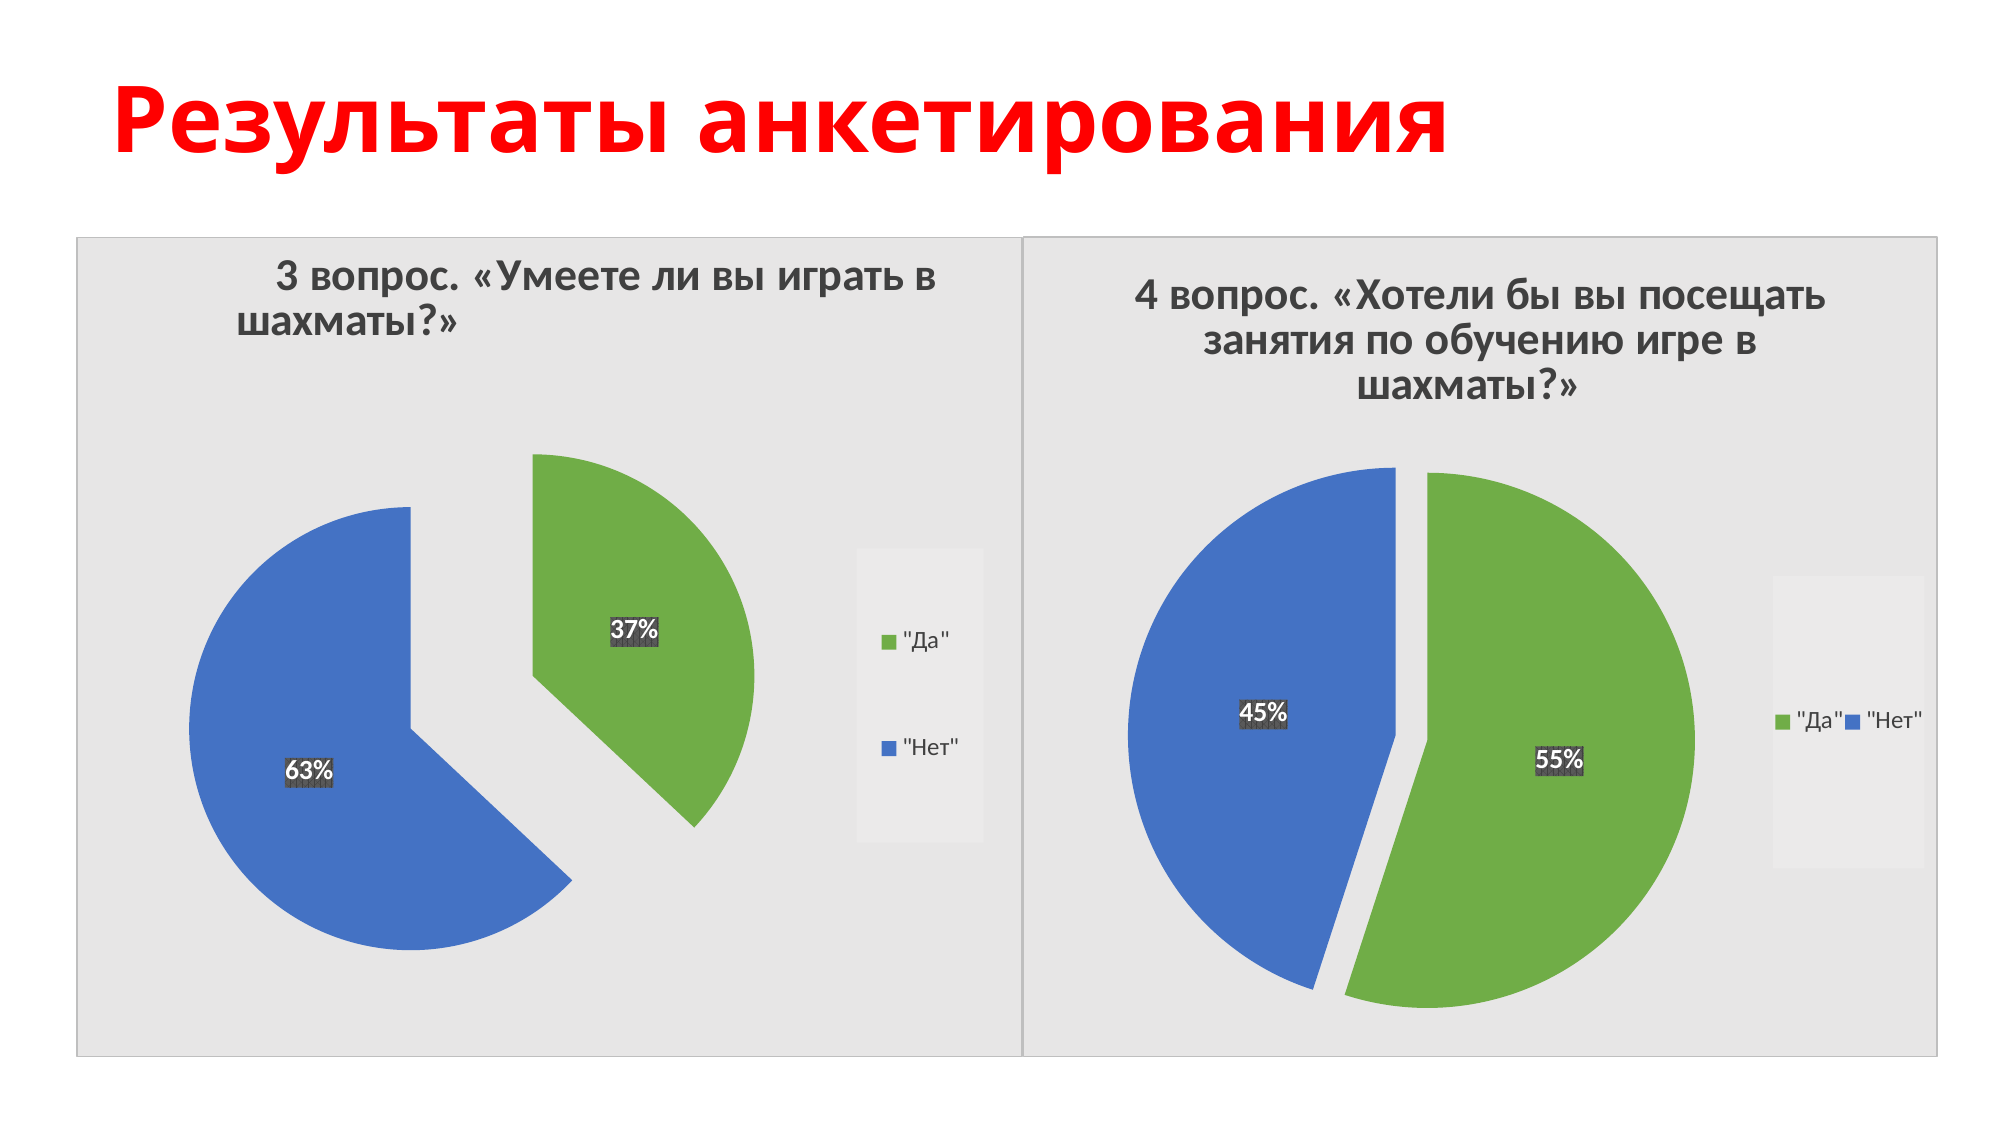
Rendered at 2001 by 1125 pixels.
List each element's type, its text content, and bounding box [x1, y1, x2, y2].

title Результаты анкетирования [31, 0, 1532, 180]
chart [76, 236, 1938, 1058]
